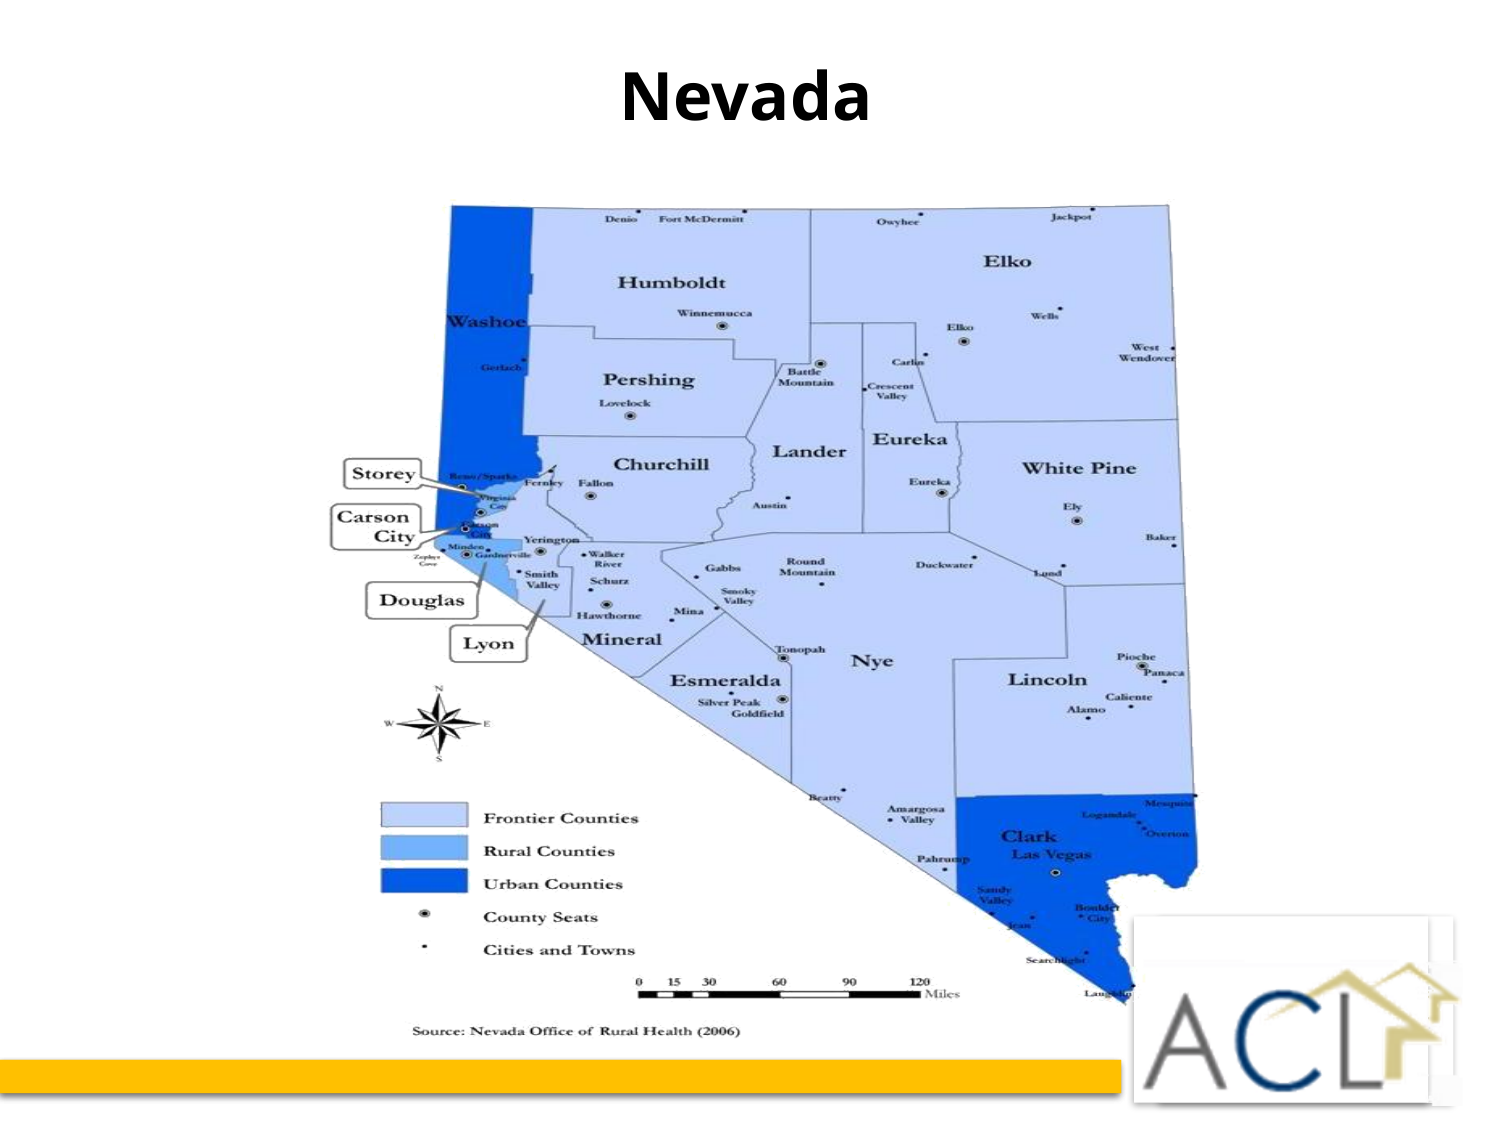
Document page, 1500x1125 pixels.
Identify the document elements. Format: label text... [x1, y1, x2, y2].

text_box [112, 37, 1375, 163]
title Nevada [39, 24, 1453, 163]
picture [276, 199, 1463, 1106]
